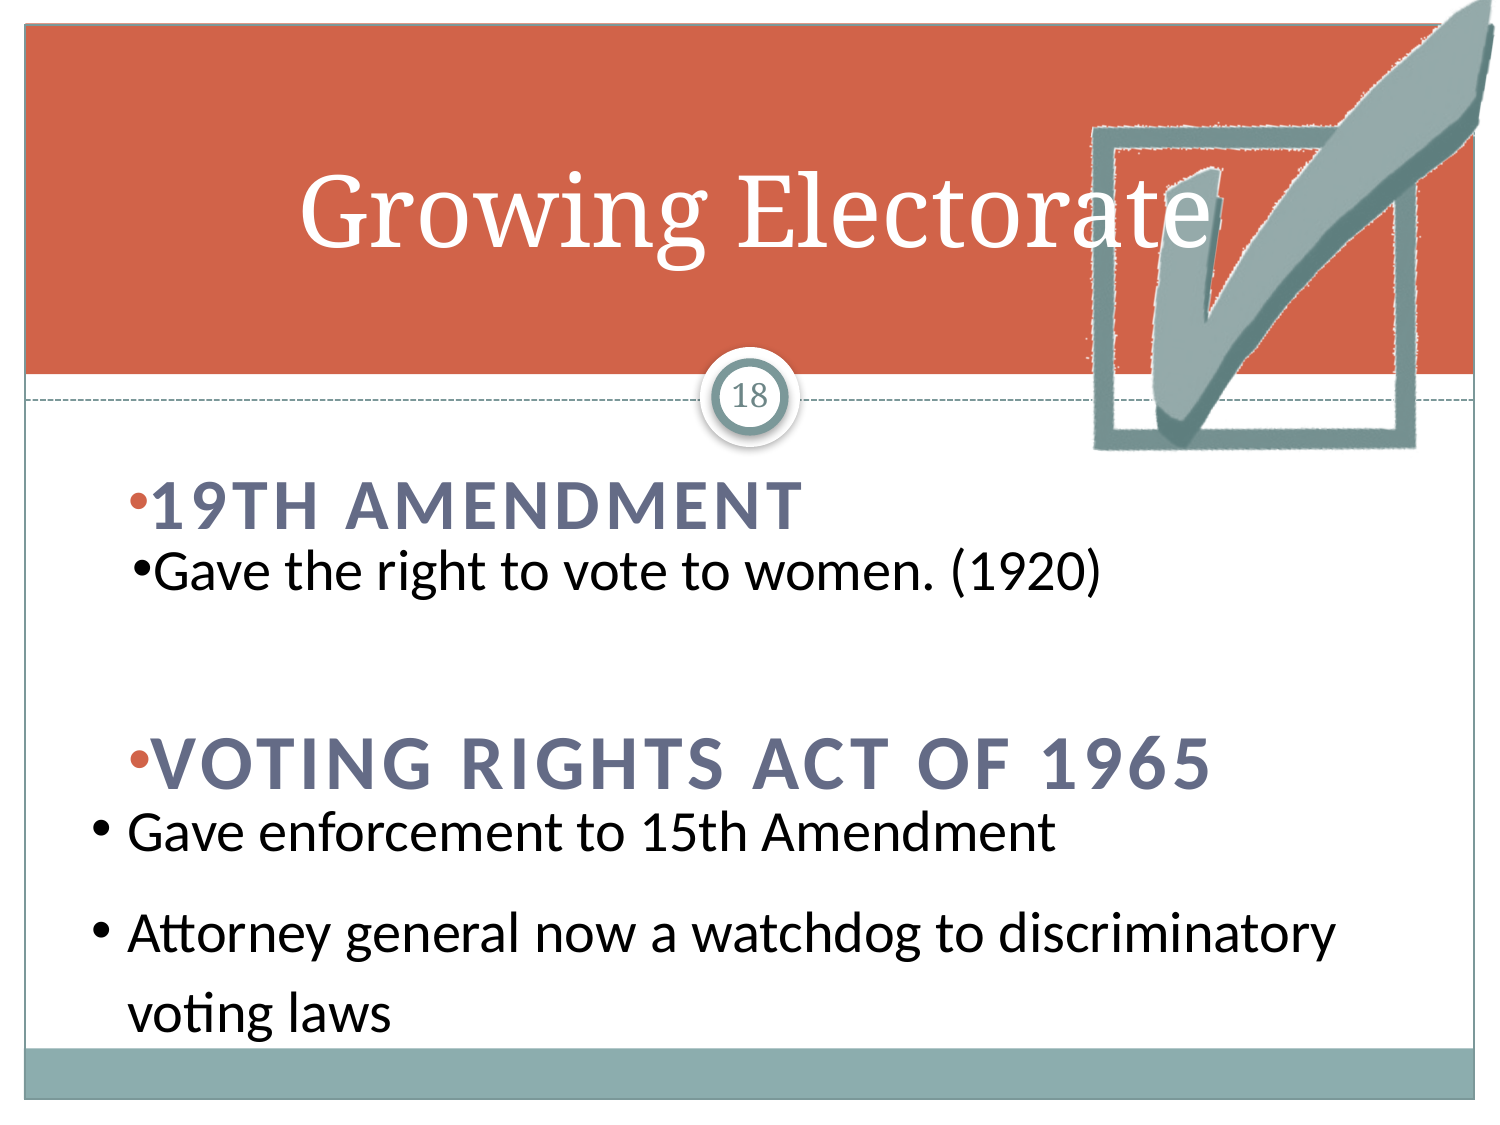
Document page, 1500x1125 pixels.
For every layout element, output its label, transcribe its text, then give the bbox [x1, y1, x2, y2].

title Growing Electorate [118, 87, 1073, 275]
text_box Gave enforcement to 15th Amendment Attorney general now a watchdog to discriminatory voting laws [74, 774, 1438, 1052]
picture [1080, 0, 1466, 473]
list 19th Amendment Voting Rights Act of 1965 [75, 437, 1438, 774]
slide_number 18 [712, 360, 788, 434]
text_box Gave the right to vote to women. (1920) [117, 525, 1119, 610]
